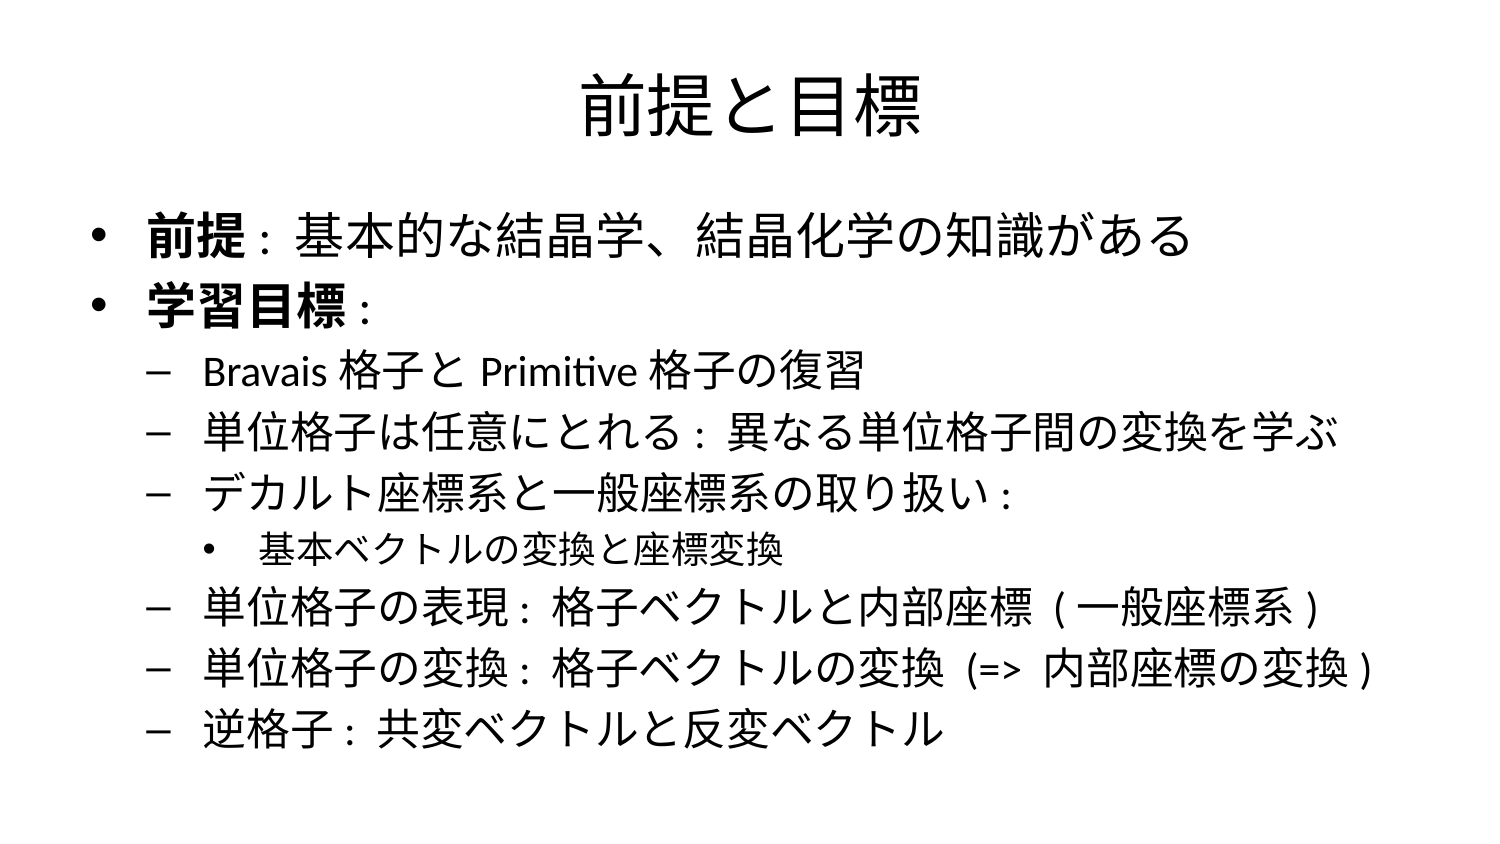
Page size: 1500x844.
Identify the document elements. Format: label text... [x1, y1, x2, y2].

title 前提と目標 [75, 33, 1425, 175]
list 前提: 基本的な結晶学、結晶化学の知識がある 学習目標: Bravais格子とPrimitive格子の復習 単位格子は任意にとれる: 異なる単位格子間の変換を学ぶ デカルト座標系と一般座標系の取り扱い: 基本ベクトルの変換と座標変換 単位格子の表現: 格子ベクトルと内部座標 (一般座標系) 単位格子の変換: 格子ベクトルの変換 (=> 内部座標の変換) 逆格子: 共変ベクトルと反変ベクトル [75, 196, 1425, 754]
